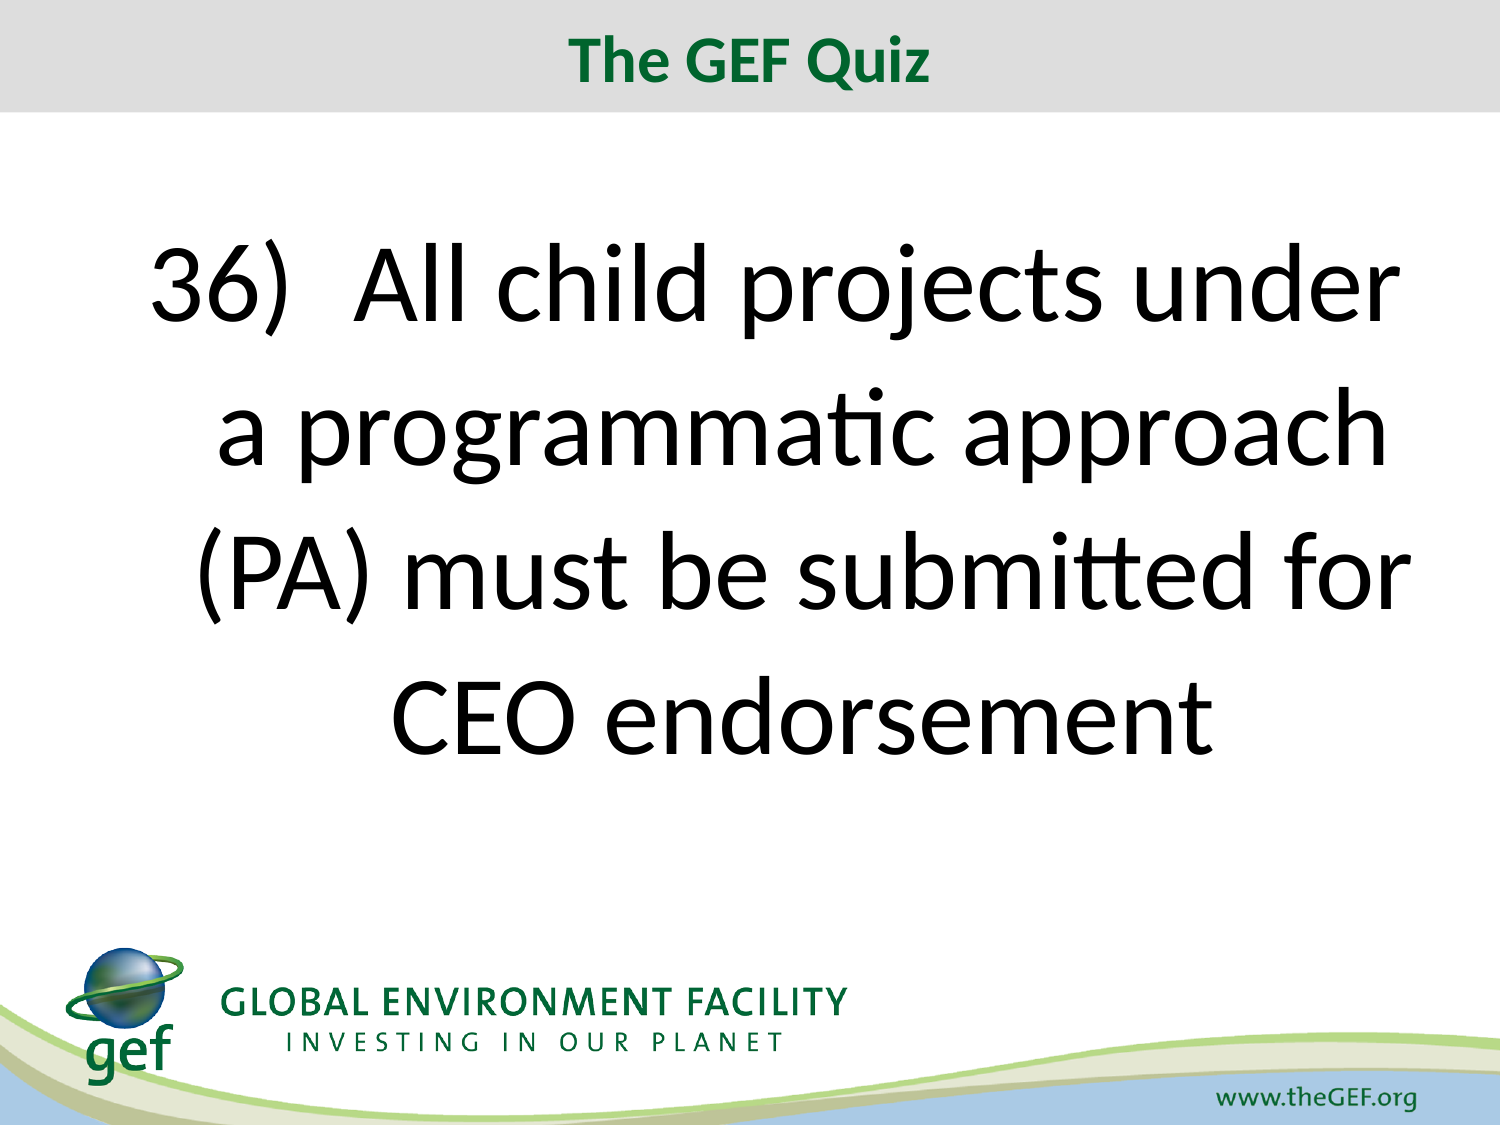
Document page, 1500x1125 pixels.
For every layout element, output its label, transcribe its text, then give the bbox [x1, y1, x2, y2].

title 36) All child projects under a programmatic approach (PA) must be submitted for CEO endorsement [100, 148, 1451, 918]
picture [0, 920, 1500, 1125]
text_box The GEF Quiz [0, 0, 1500, 113]
